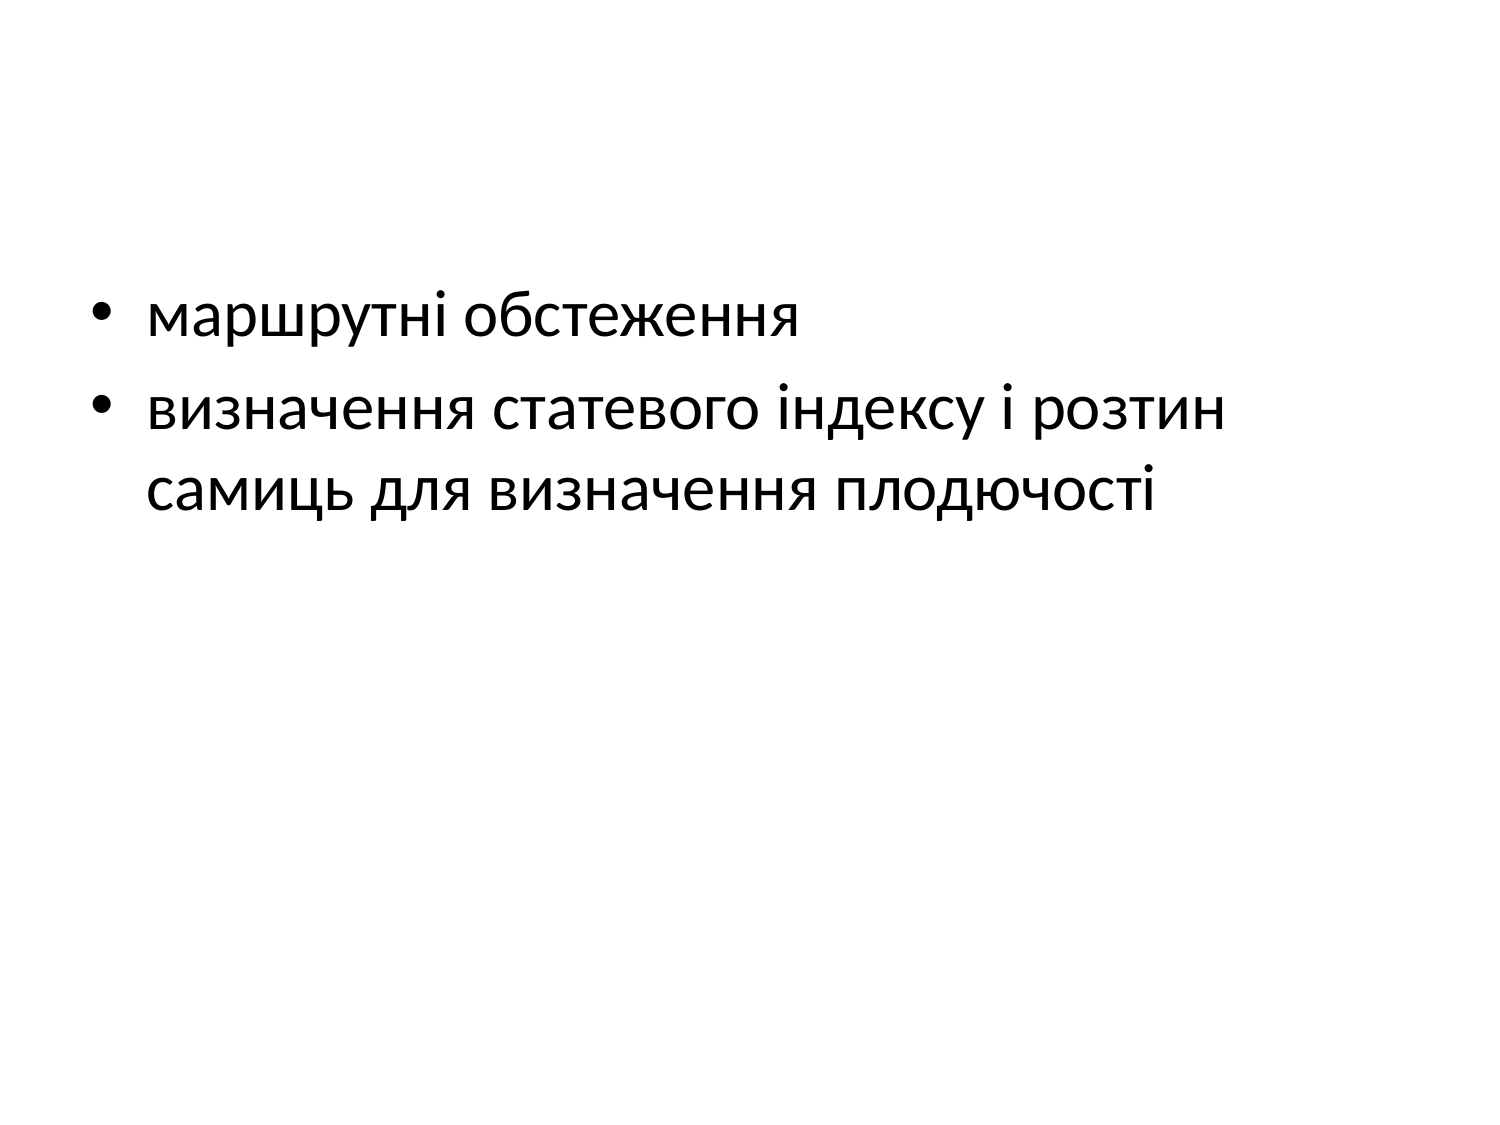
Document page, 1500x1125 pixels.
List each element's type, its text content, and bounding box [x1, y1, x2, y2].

list маршрутні обстеження визначення статевого індексу і розтин самиць для визначення плодючості [75, 262, 1425, 1005]
